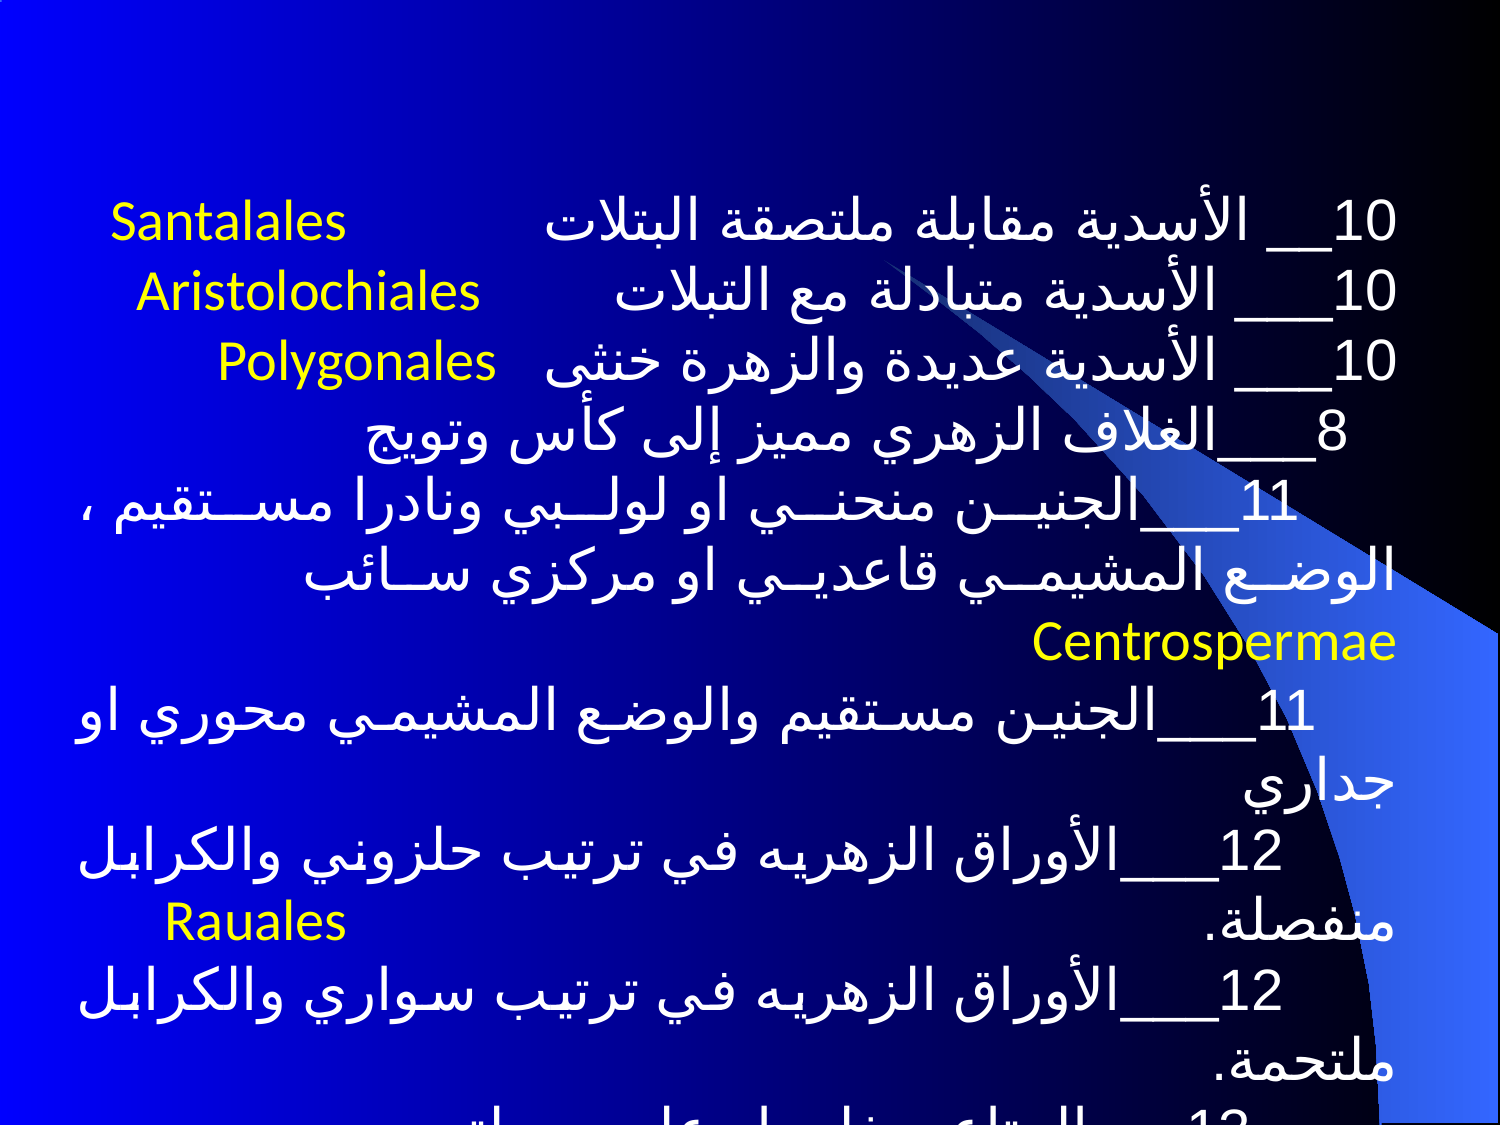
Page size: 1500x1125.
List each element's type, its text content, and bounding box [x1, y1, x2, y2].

text_box 10__ الأسدية مقابلة ملتصقة البتلات Santalales 10___ الأسدية متبادلة مع التبلات Aristolochiales 10___ الأسدية عديدة والزهرة خنثى Polygonales 8___الغلاف الزهري مميز إلى كأس وتويج 11___الجنين منحني او لولبي ونادرا مستقيم ، الوضع المشيمي قاعديي او مركزي سائب Centrospermae 11___الجنين مستقيم والوضع المشيمي محوري او جداري 12___الأوراق الزهريه في ترتيب حلزوني والكرابل منفصلة. Rauales 12___الأوراق الزهريه في ترتيب سواري والكرابل ملتحمة. 13___المتاع سفلي او علوي وملتحم. [62, 174, 1413, 1125]
